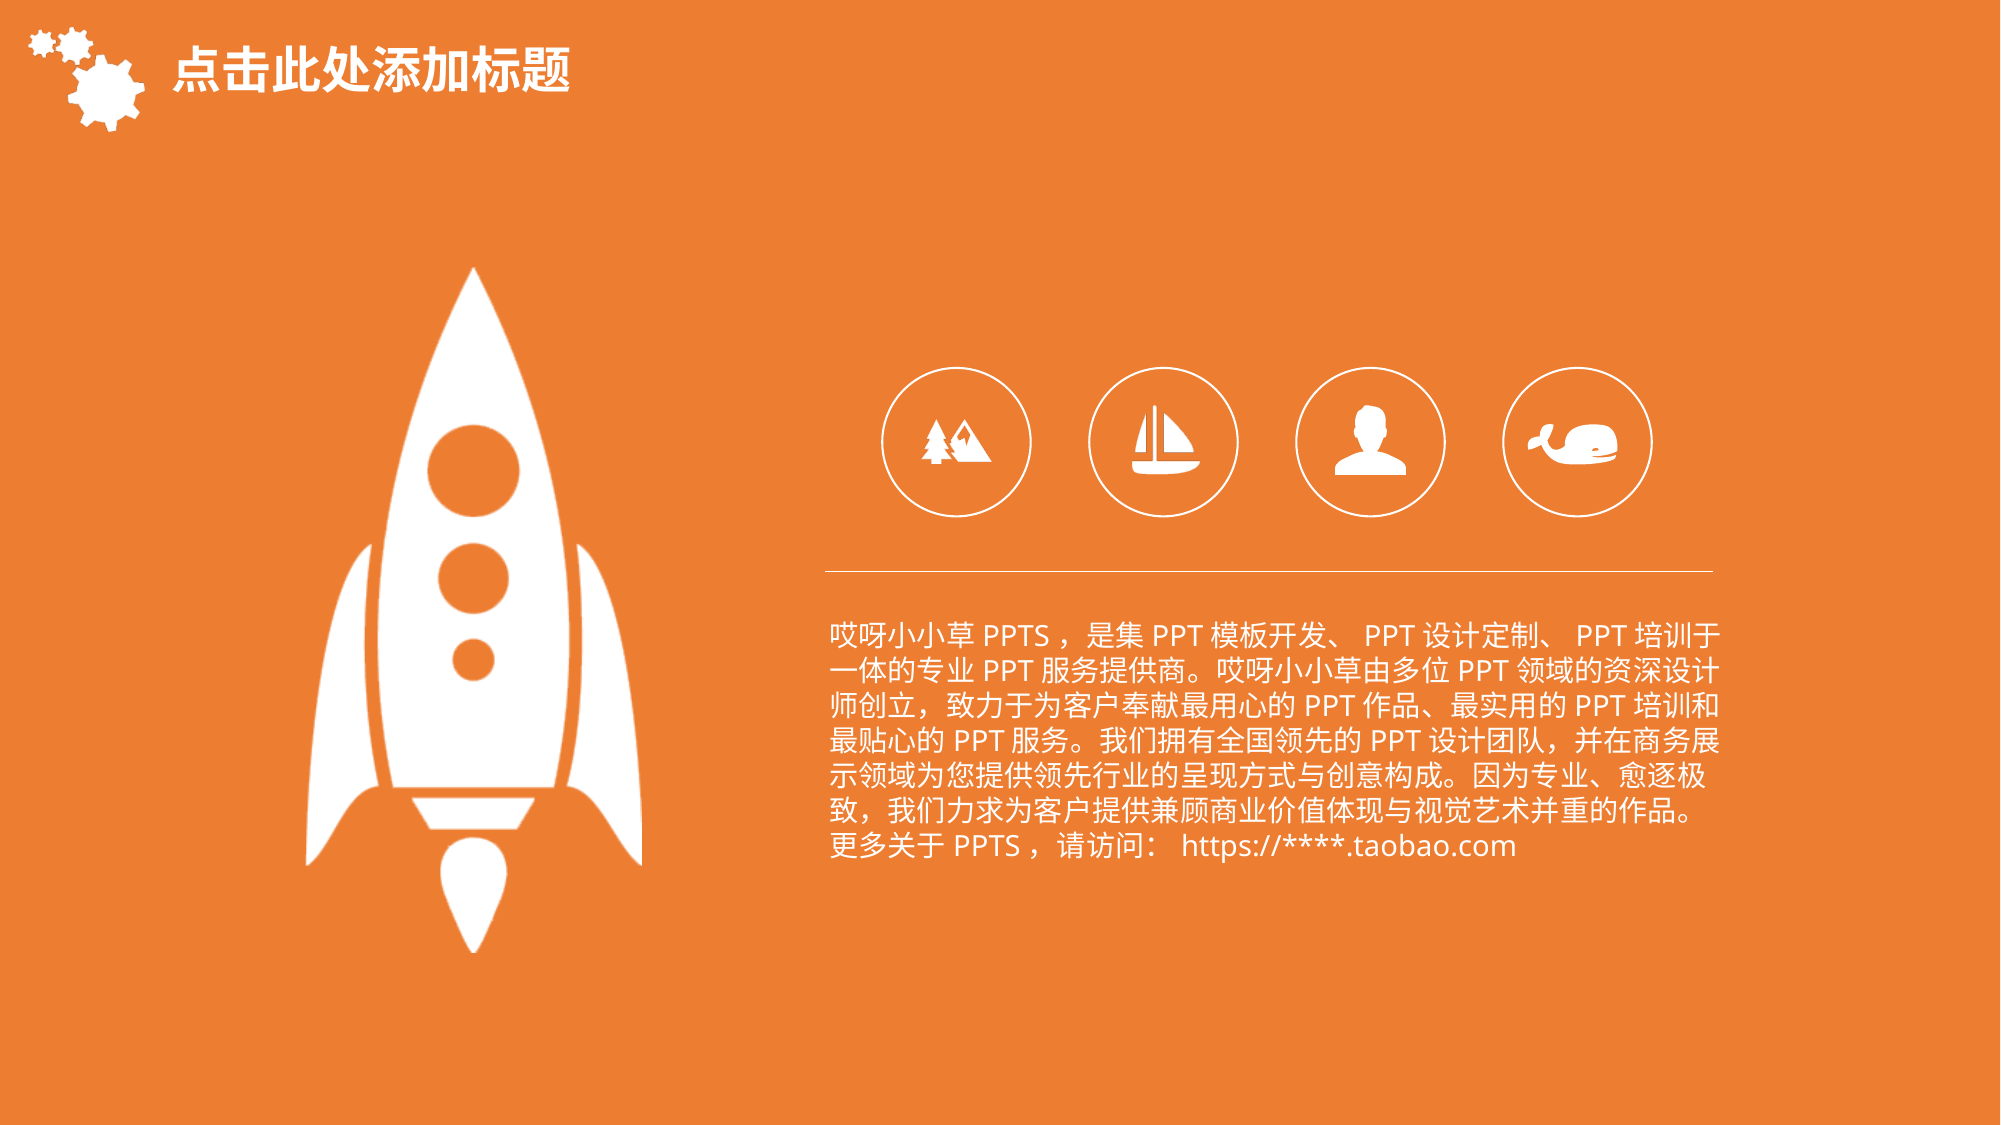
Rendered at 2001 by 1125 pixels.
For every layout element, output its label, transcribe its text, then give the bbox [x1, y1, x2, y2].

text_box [1503, 367, 1652, 517]
picture [0, 0, 2001, 1125]
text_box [1089, 367, 1238, 517]
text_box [1296, 367, 1445, 517]
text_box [881, 367, 1031, 517]
text_box 点击此处添加标题 [156, 31, 599, 107]
text_box 哎呀小小草PPTS，是集PPT模板开发、PPT设计定制、PPT培训于一体的专业PPT服务提供商。哎呀小小草由多位PPT领域的资深设计师创立，致力于为客户奉献最用心的PPT作品、最实用的PPT培训和最贴心的PPT服务。我们拥有全国领先的PPT设计团队，并在商务展示领域为您提供领先行业的呈现方式与创意构成。因为专业、愈逐极致，我们力求为客户提供兼顾商业价值体现与视觉艺术并重的作品。更多关于PPTS，请访问：https://****.taobao.com [814, 609, 1739, 870]
